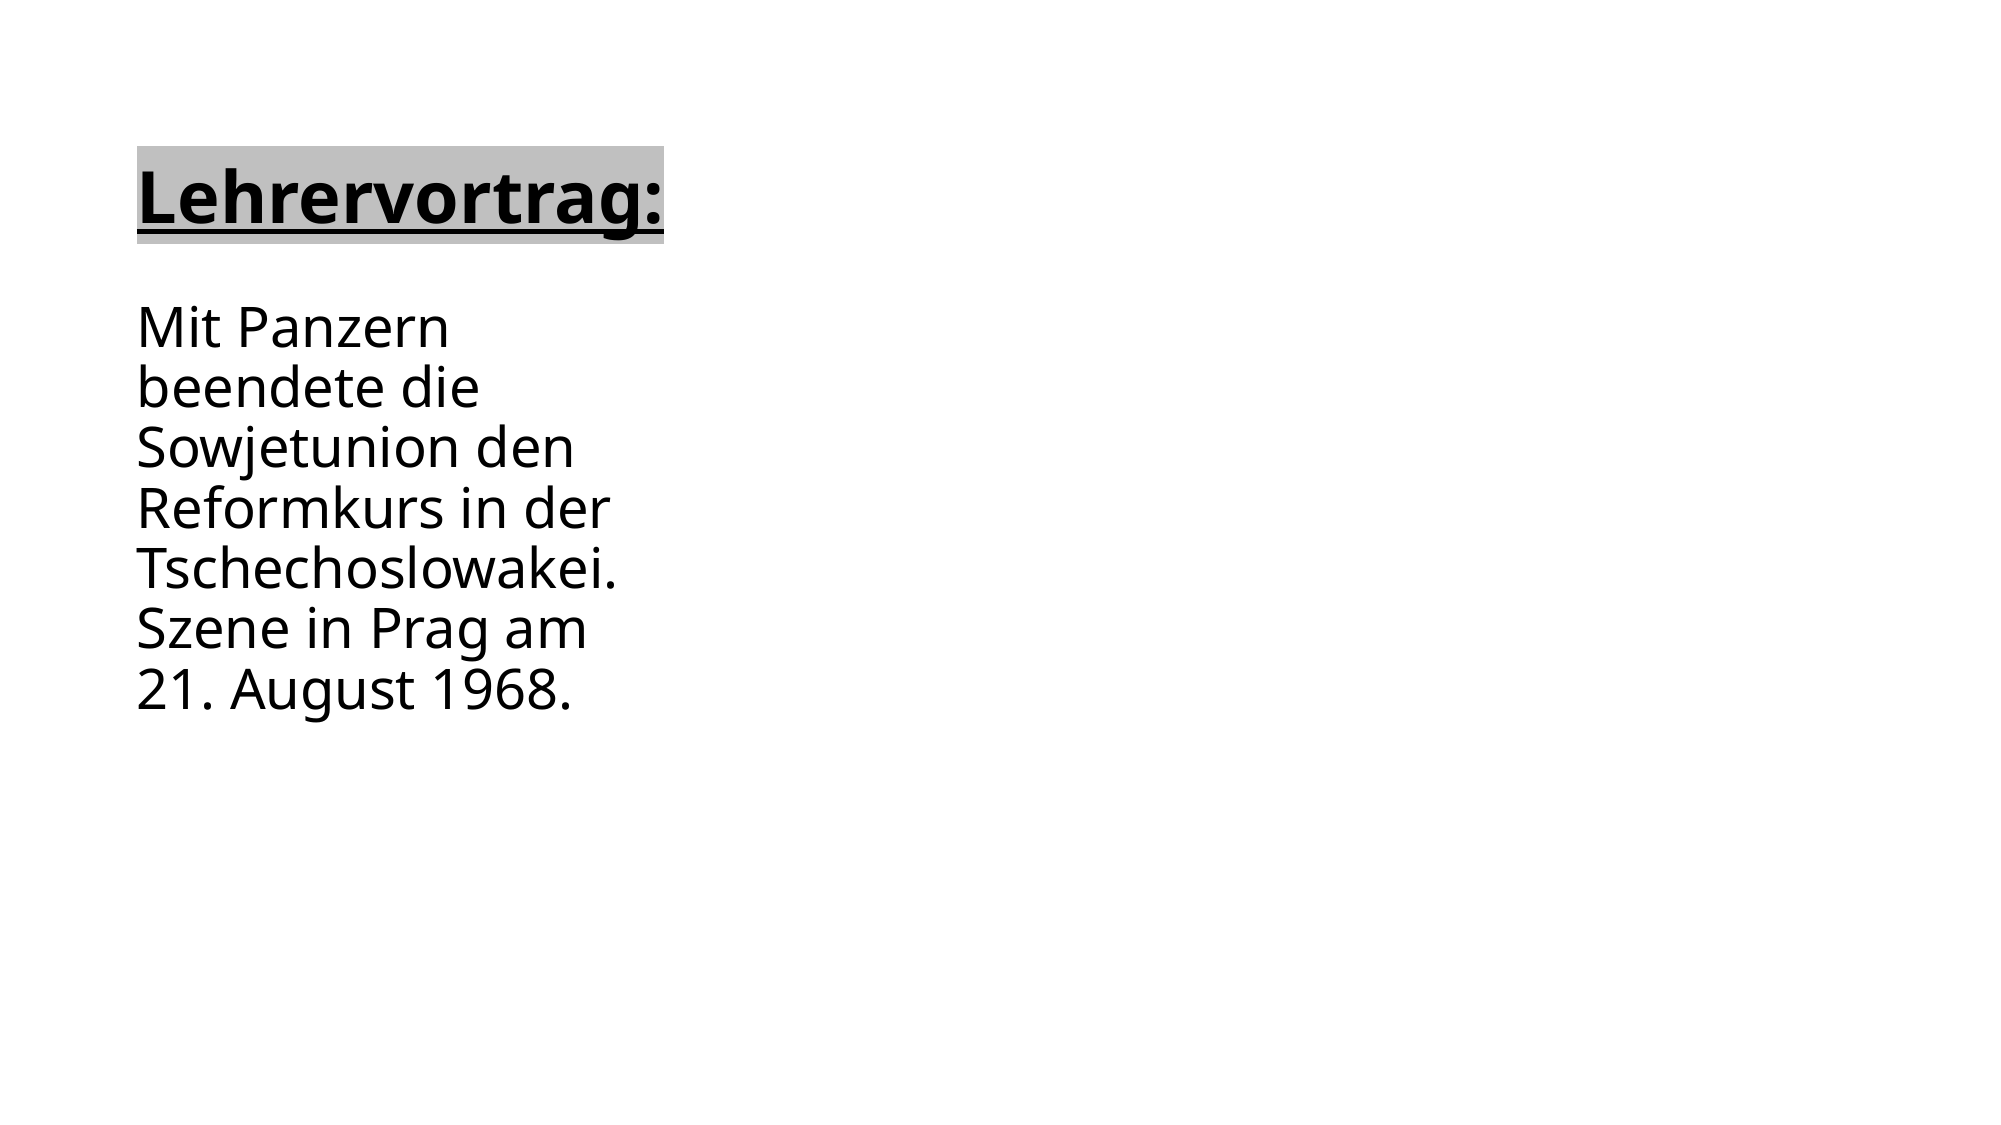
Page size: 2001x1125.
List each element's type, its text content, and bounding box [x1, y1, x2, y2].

title Lehrervortrag: Mit Panzern beendete die Sowjetunion den Reformkurs in der Tschechoslowakei. Szene in Prag am 21. August 1968. [121, 149, 693, 733]
